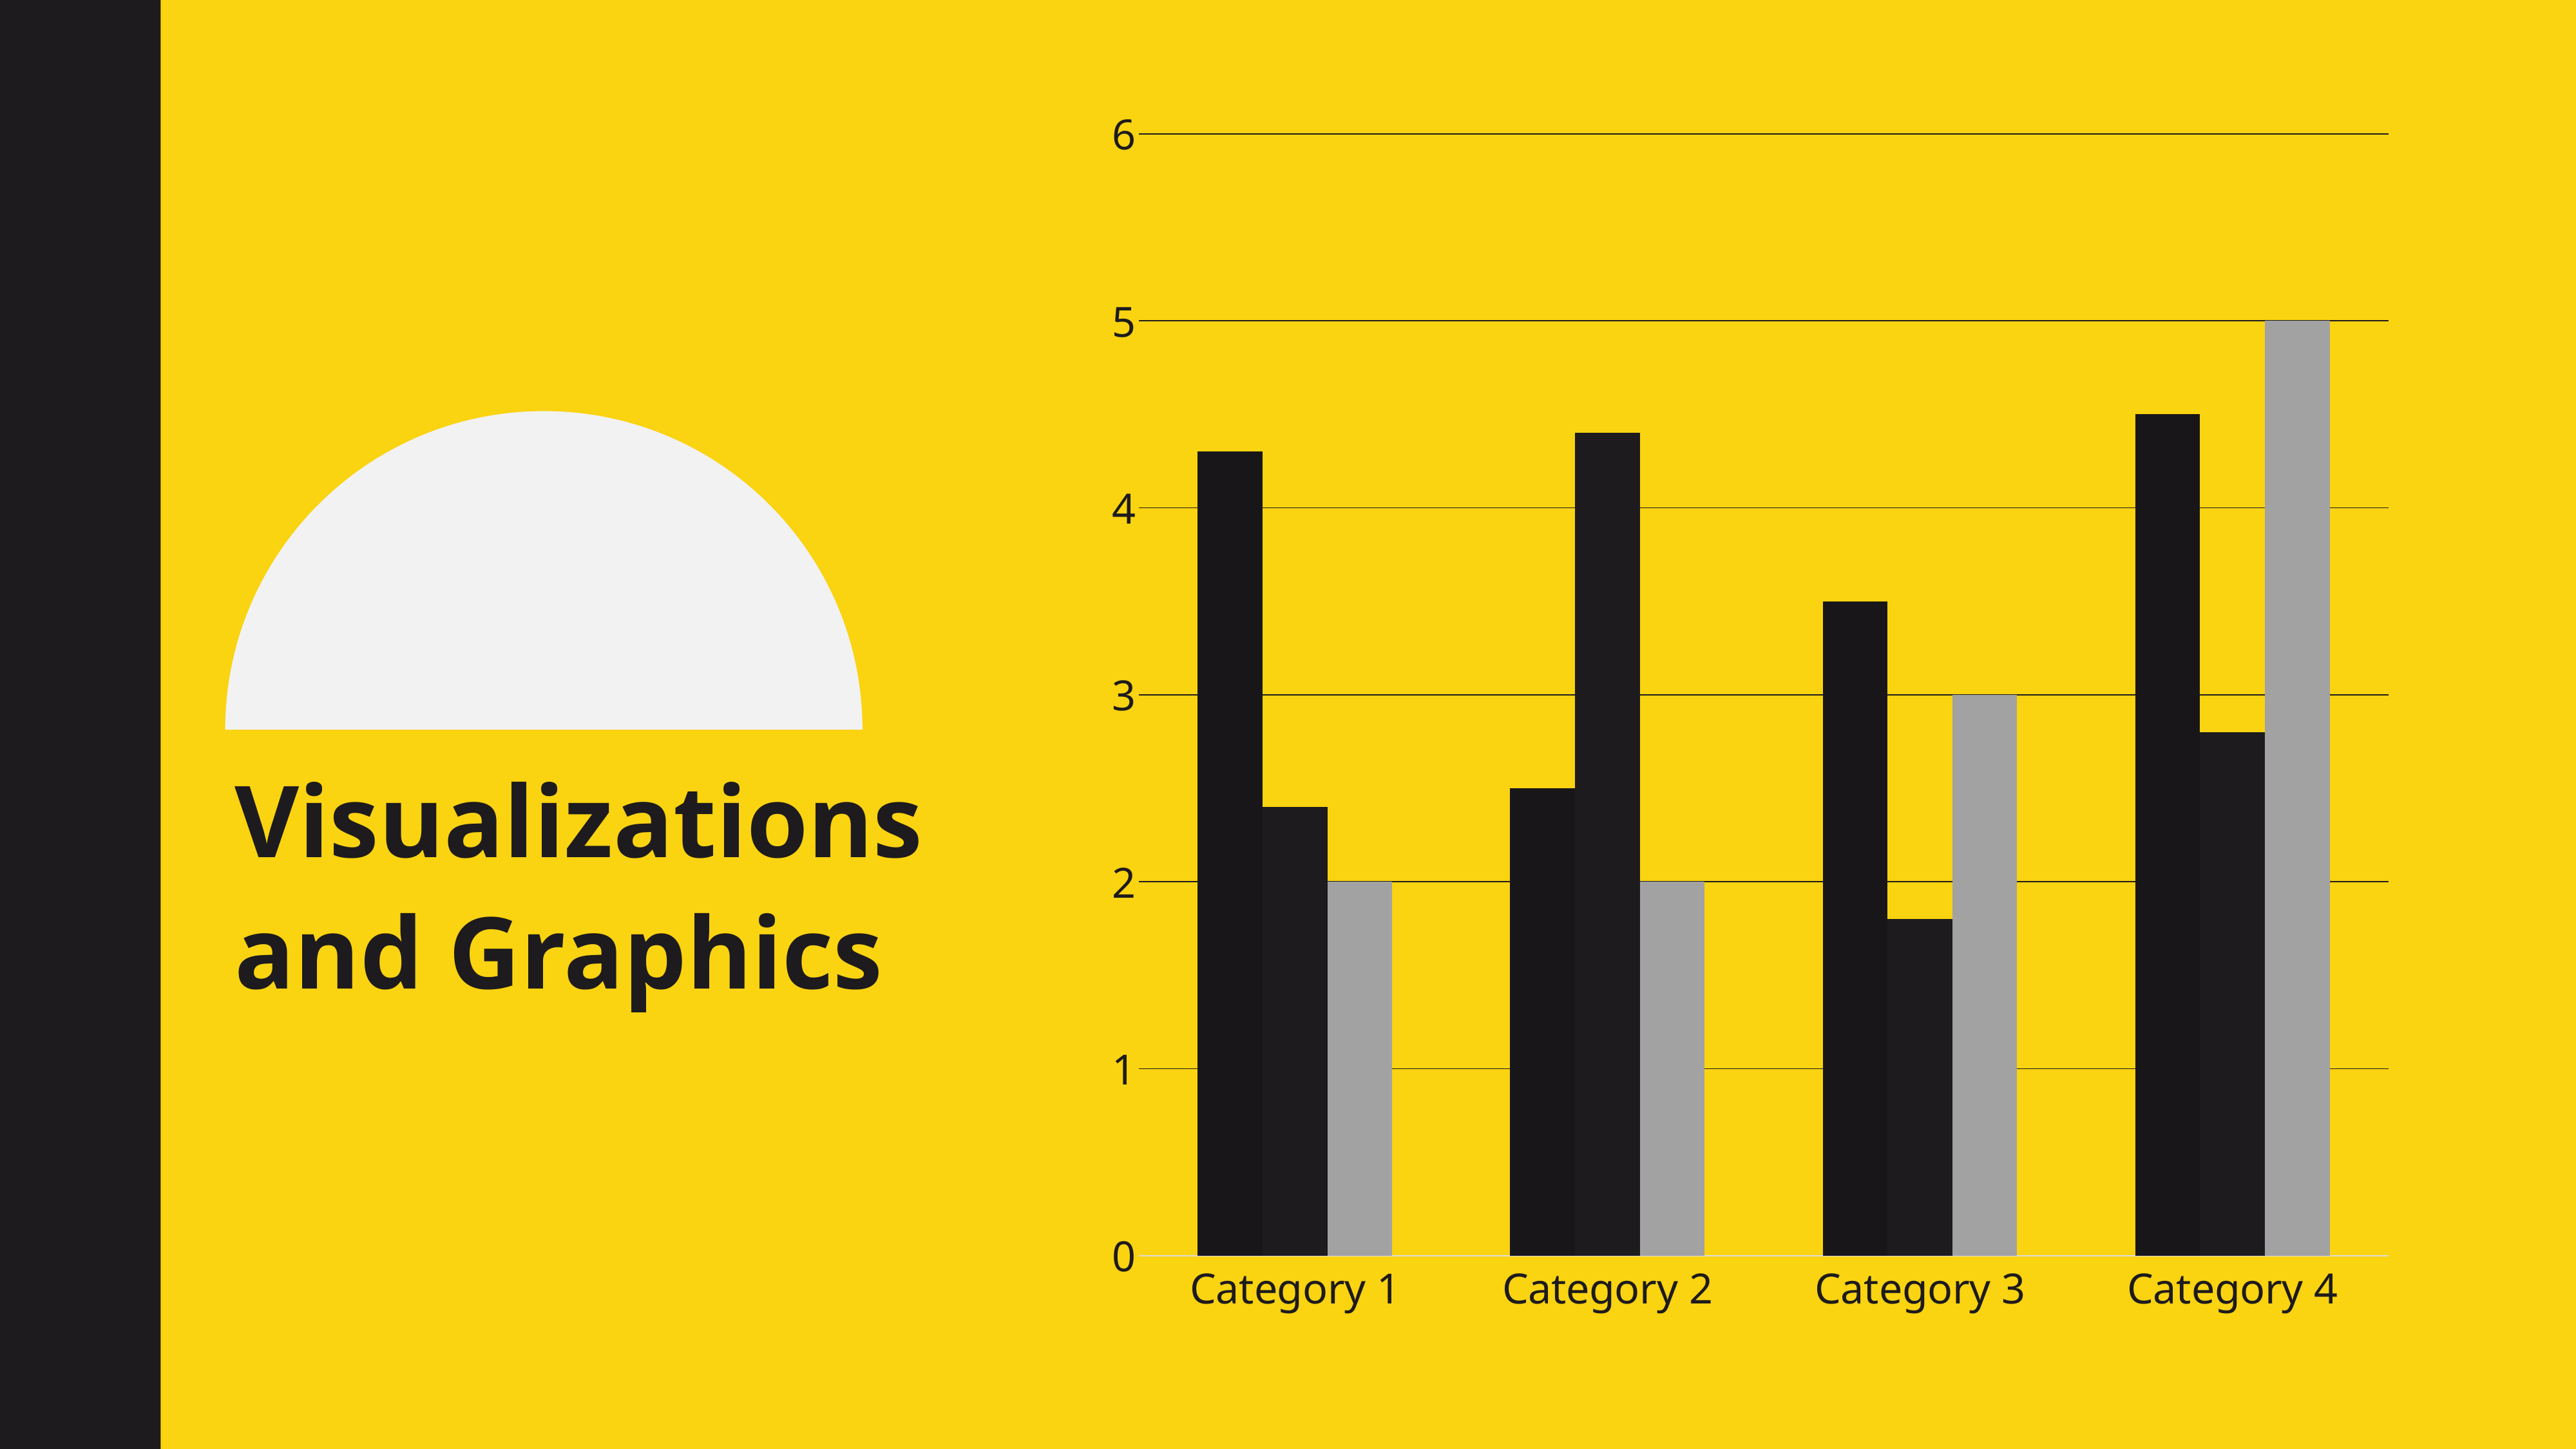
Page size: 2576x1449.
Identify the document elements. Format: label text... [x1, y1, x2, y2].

text_box [224, 410, 863, 731]
text_box [0, 0, 161, 1449]
text_box Visualizations and Graphics [225, 741, 1041, 1014]
chart [1085, 80, 2416, 1341]
